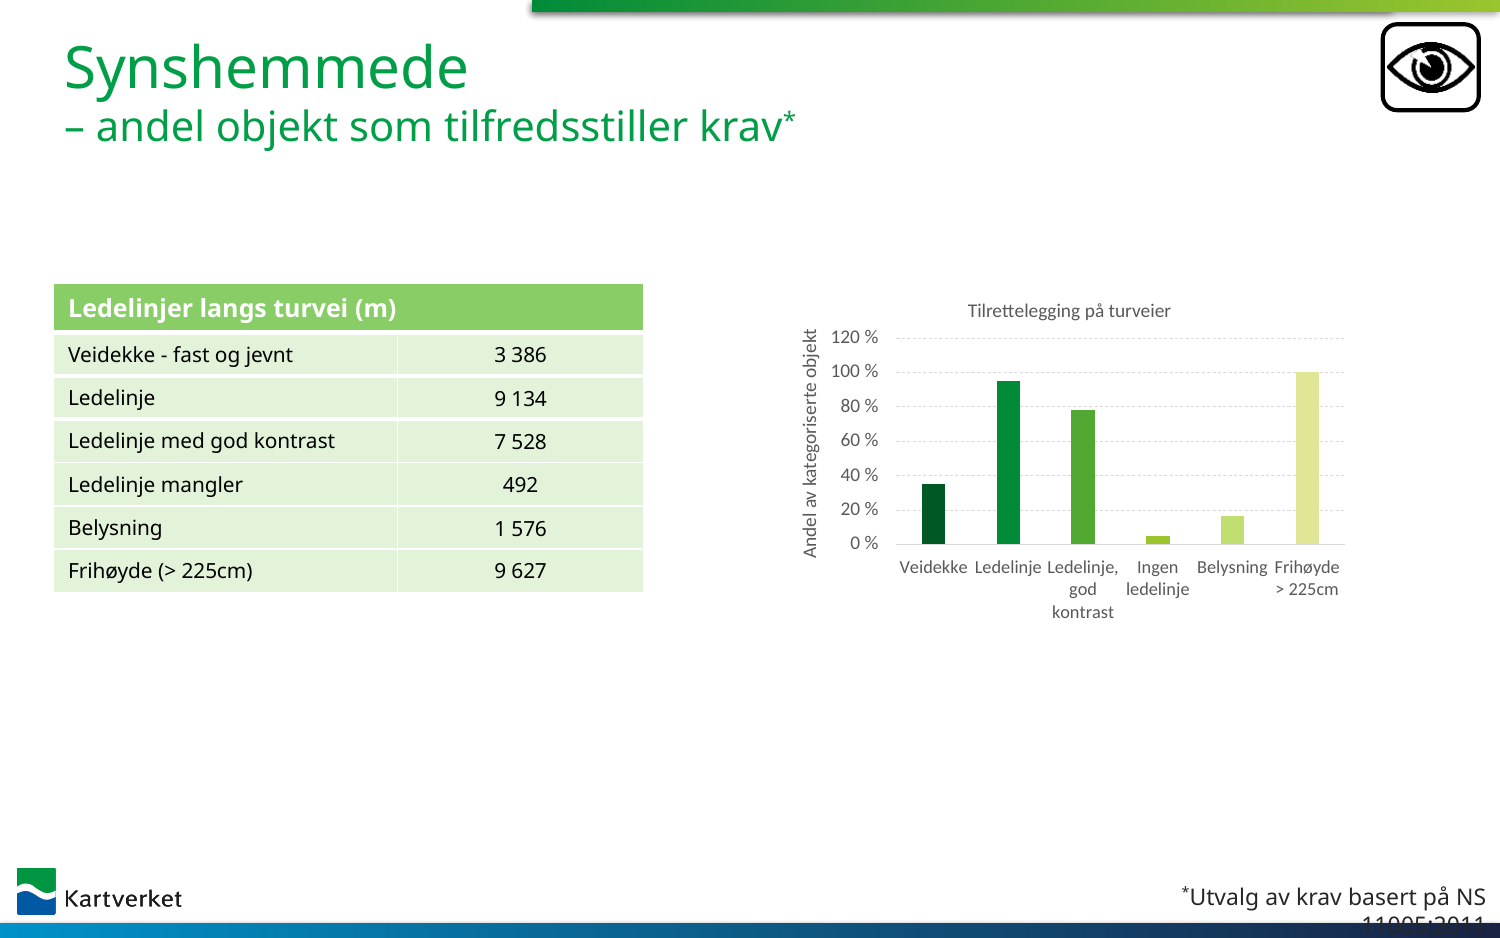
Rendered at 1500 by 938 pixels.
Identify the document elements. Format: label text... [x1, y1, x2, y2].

table_cell 3 386 [398, 335, 643, 374]
table_cell 9 134 [398, 378, 643, 417]
table_cell Ledelinje mangler [54, 463, 397, 505]
table_cell Frihøyde (> 225cm) [54, 550, 397, 592]
table_cell 1 576 [398, 507, 643, 548]
table_cell 9 627 [398, 550, 643, 592]
table_cell 492 [398, 463, 643, 505]
table_cell Belysning [54, 507, 397, 548]
table_cell Ledelinje [54, 378, 397, 417]
table_cell Ledelinje med god kontrast [54, 421, 397, 462]
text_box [1382, 24, 1480, 111]
table_cell Veidekke - fast og jevnt [54, 335, 397, 374]
table_cell 7 528 [398, 421, 643, 462]
picture [791, 291, 1348, 630]
text_box *Utvalg av krav basert på NS 11005:2011 [1068, 873, 1500, 938]
text_box Synshemmede – andel objekt som tilfredsstiller krav* [49, 24, 1431, 158]
table_header Ledelinjer langs turvei (m) [54, 284, 643, 330]
